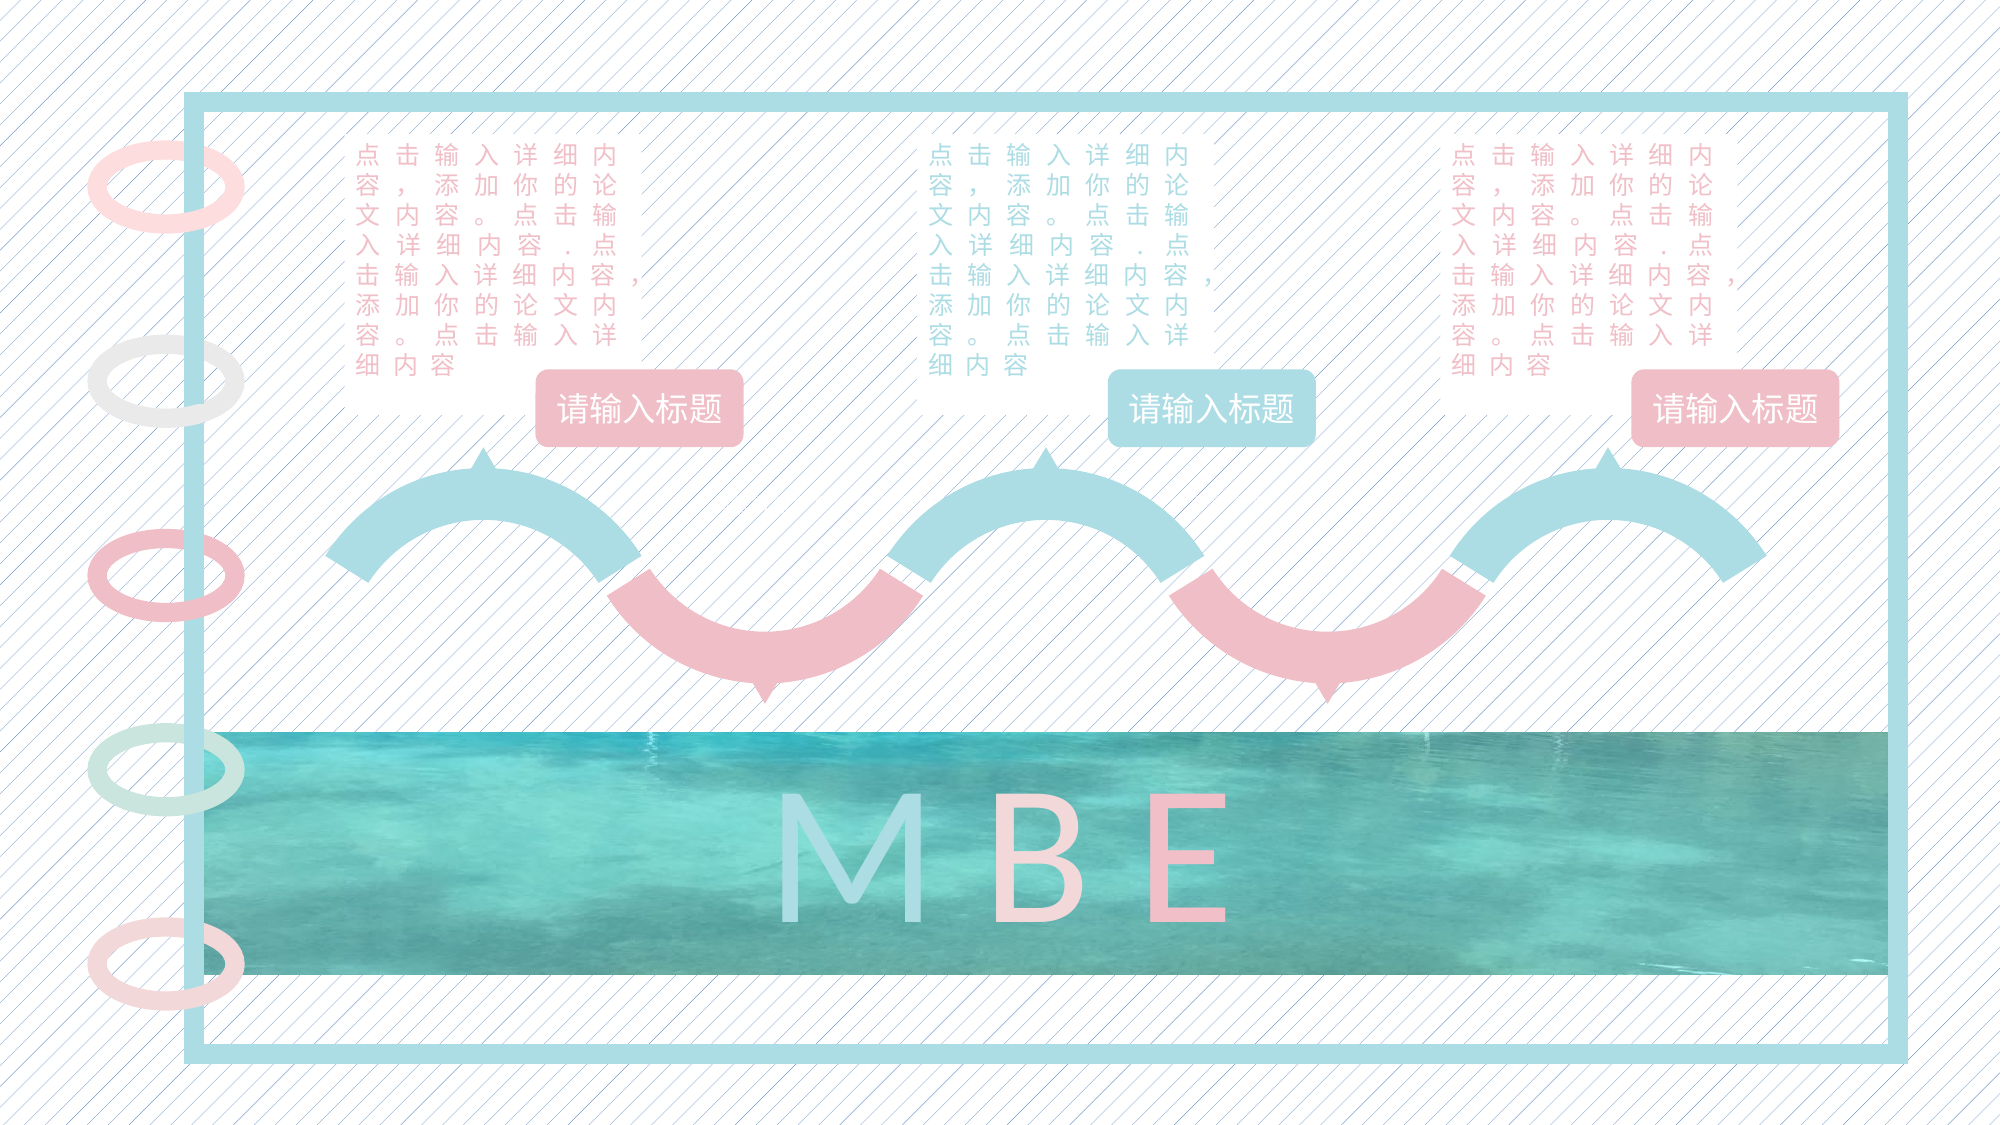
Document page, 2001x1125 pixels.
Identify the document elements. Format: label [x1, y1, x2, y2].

text_box [96, 101, 1899, 1054]
text_box [325, 447, 1767, 704]
